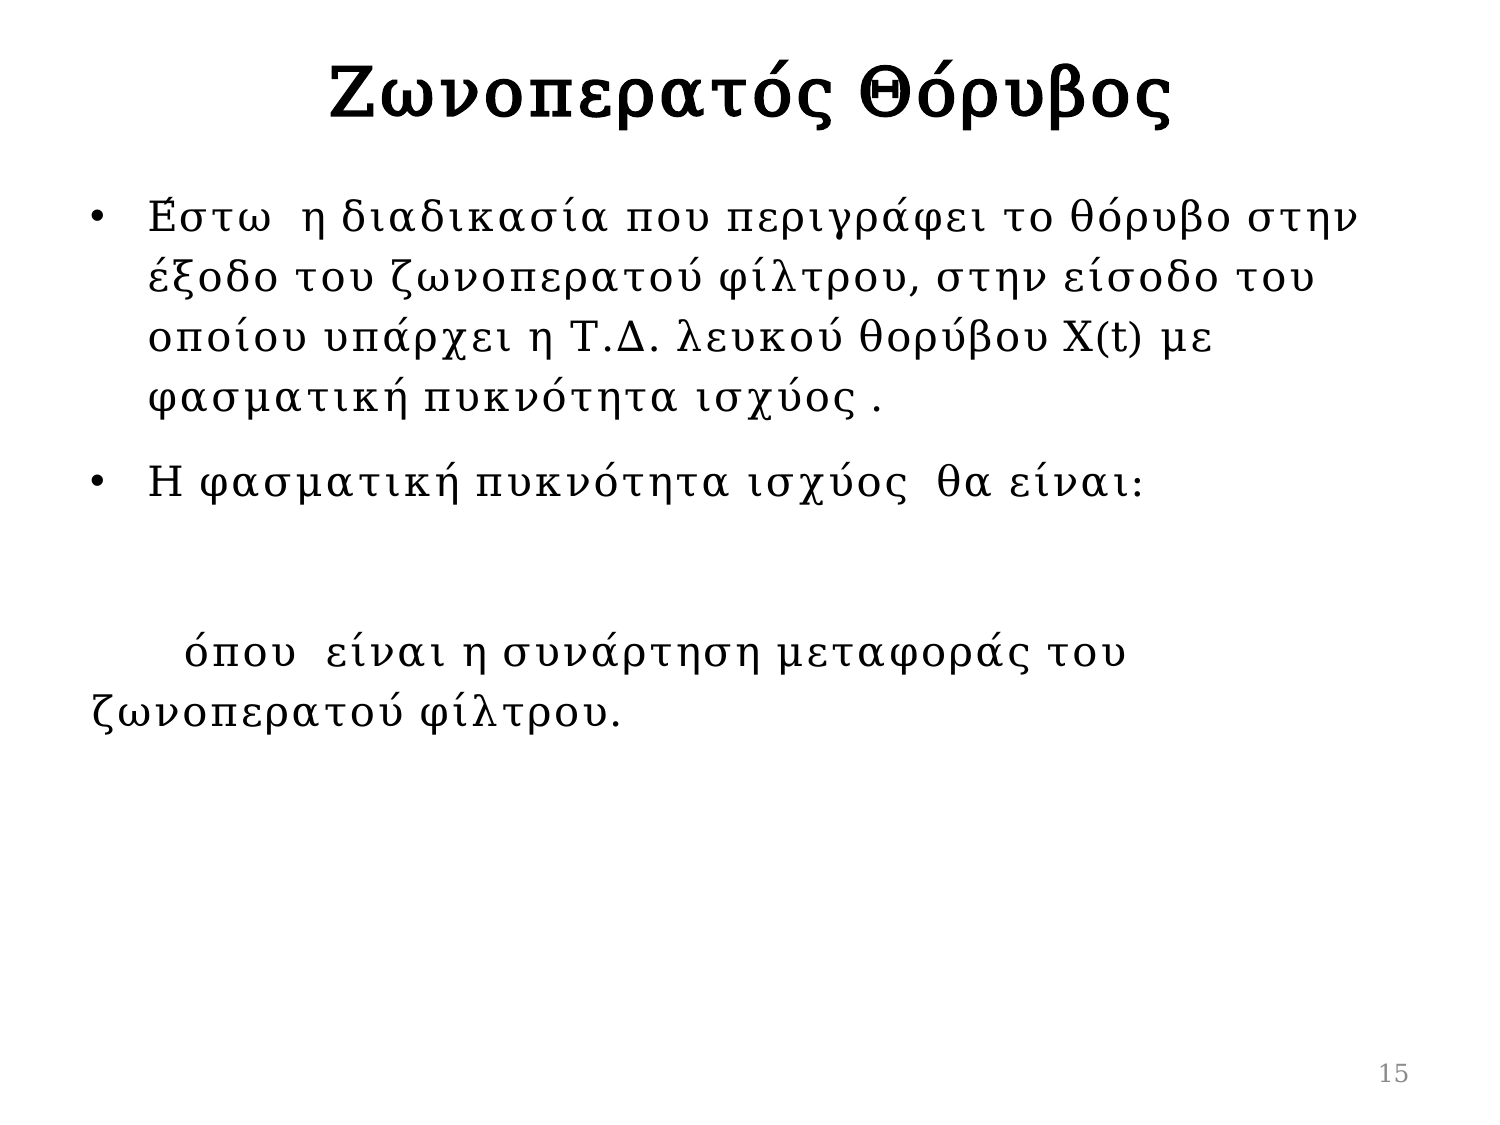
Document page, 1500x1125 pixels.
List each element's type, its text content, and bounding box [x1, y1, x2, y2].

slide_number 15 [1222, 1042, 1425, 1103]
title Ζωνοπερατός Θόρυβος [75, 19, 1425, 159]
